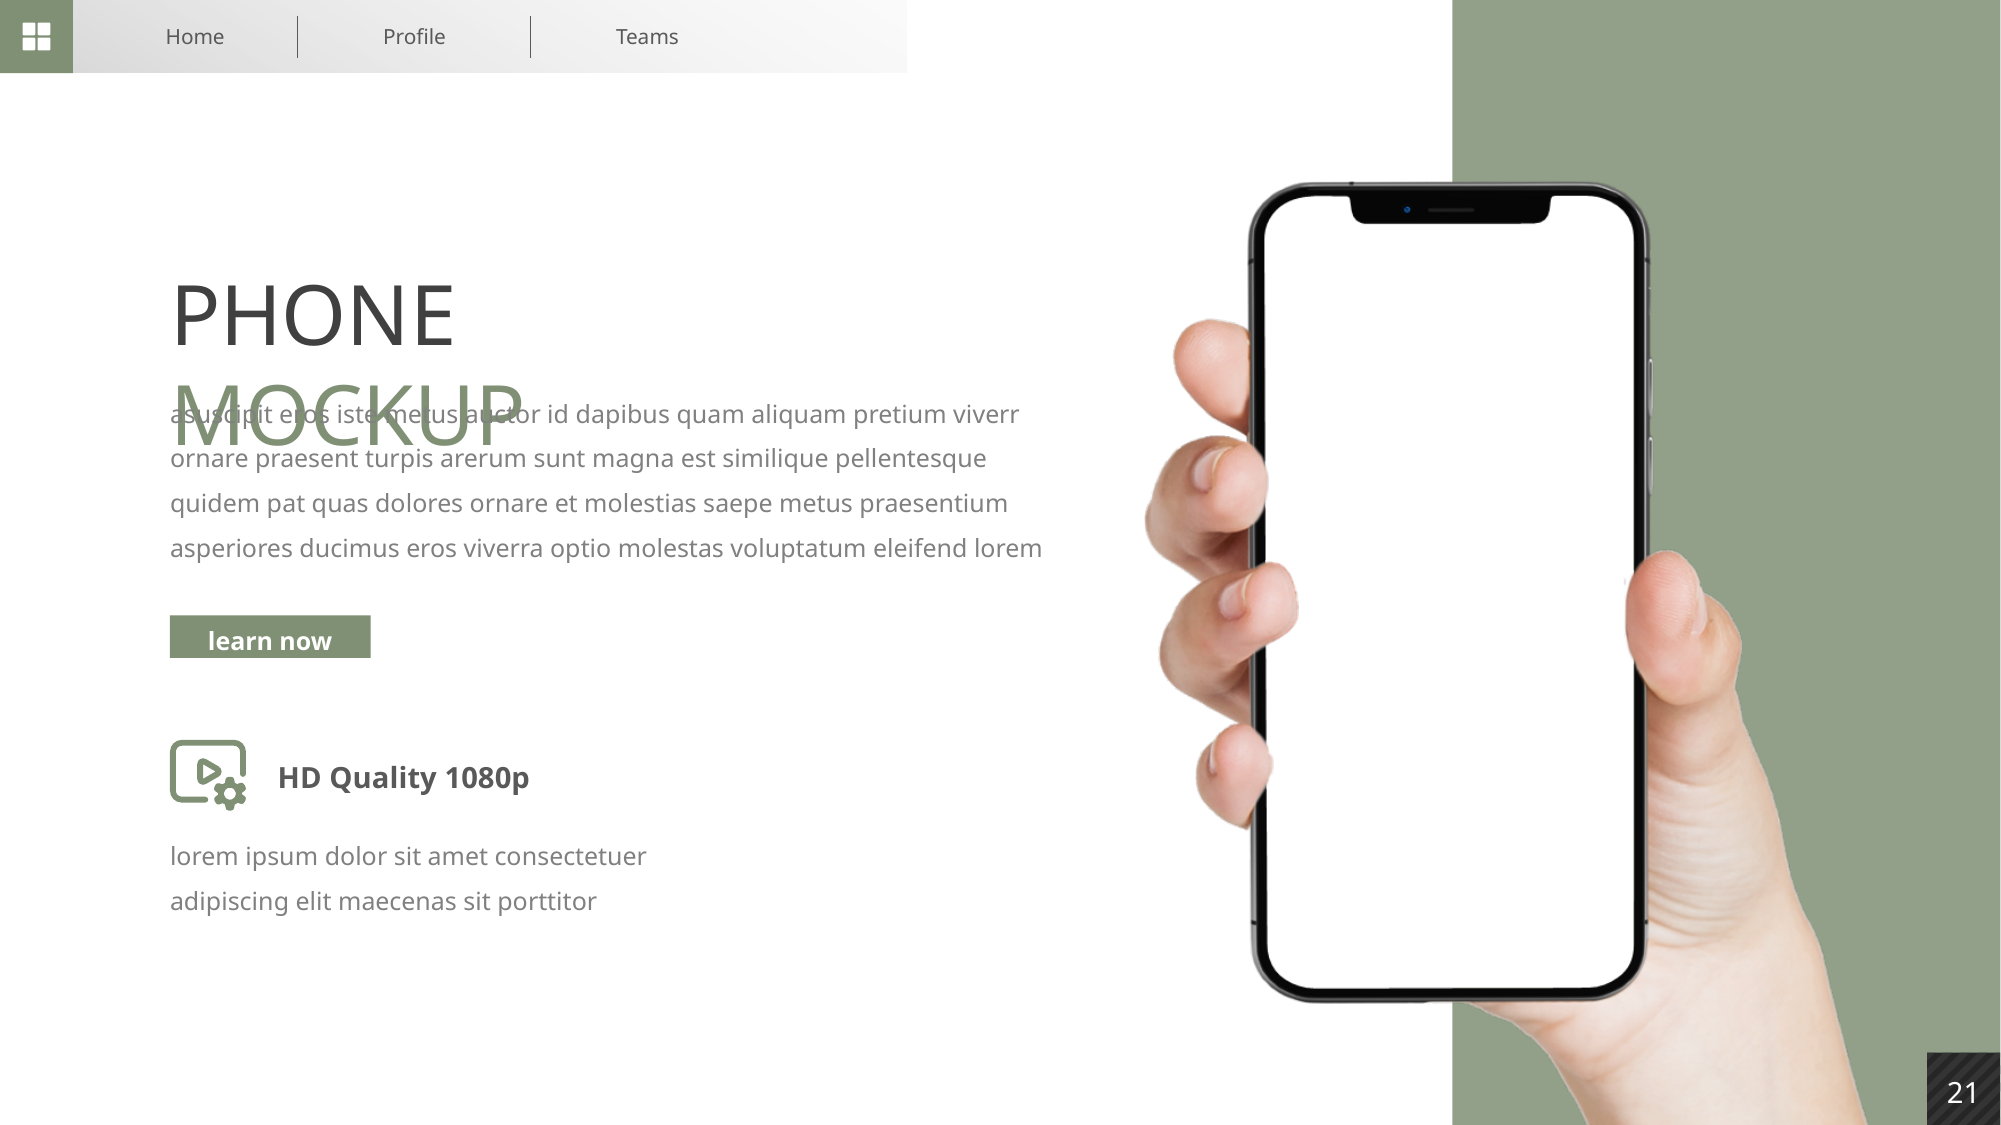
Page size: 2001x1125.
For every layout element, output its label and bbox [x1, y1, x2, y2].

text_box [0, 0, 2001, 1125]
picture [1144, 181, 1869, 1125]
